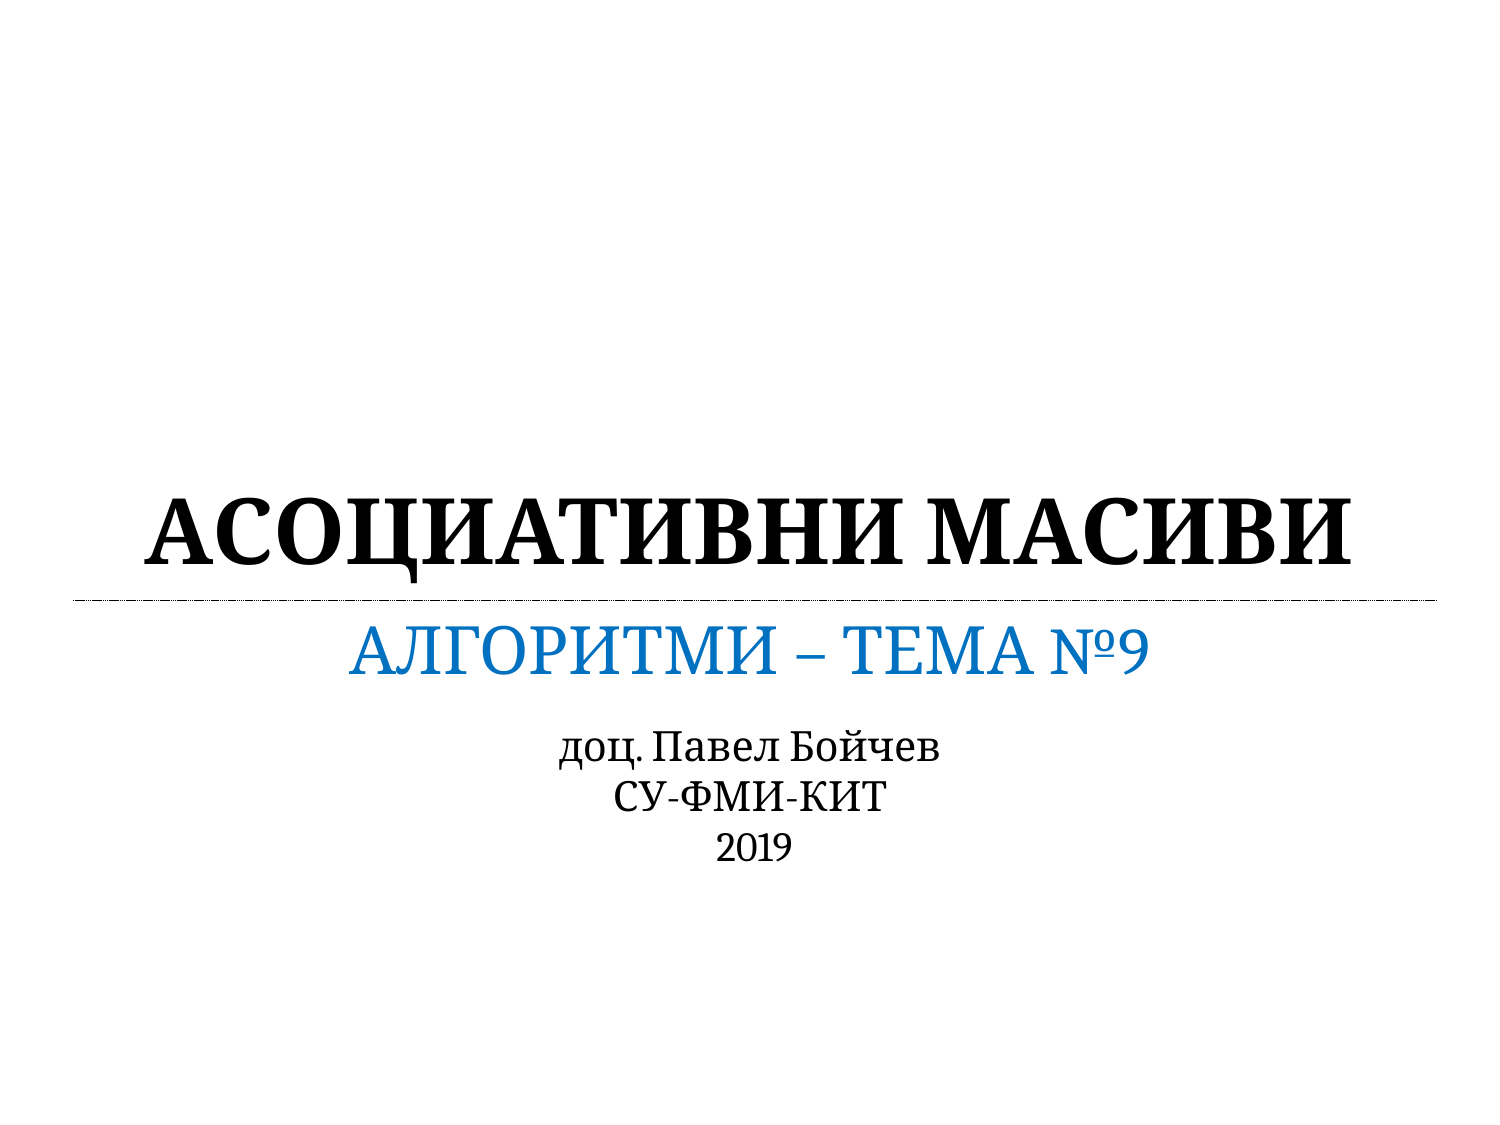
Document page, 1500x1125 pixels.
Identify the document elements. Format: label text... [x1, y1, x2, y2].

subtitle Алгоритми – тема №9 [0, 597, 1500, 716]
title Асоциативни масиви [0, 346, 1500, 594]
